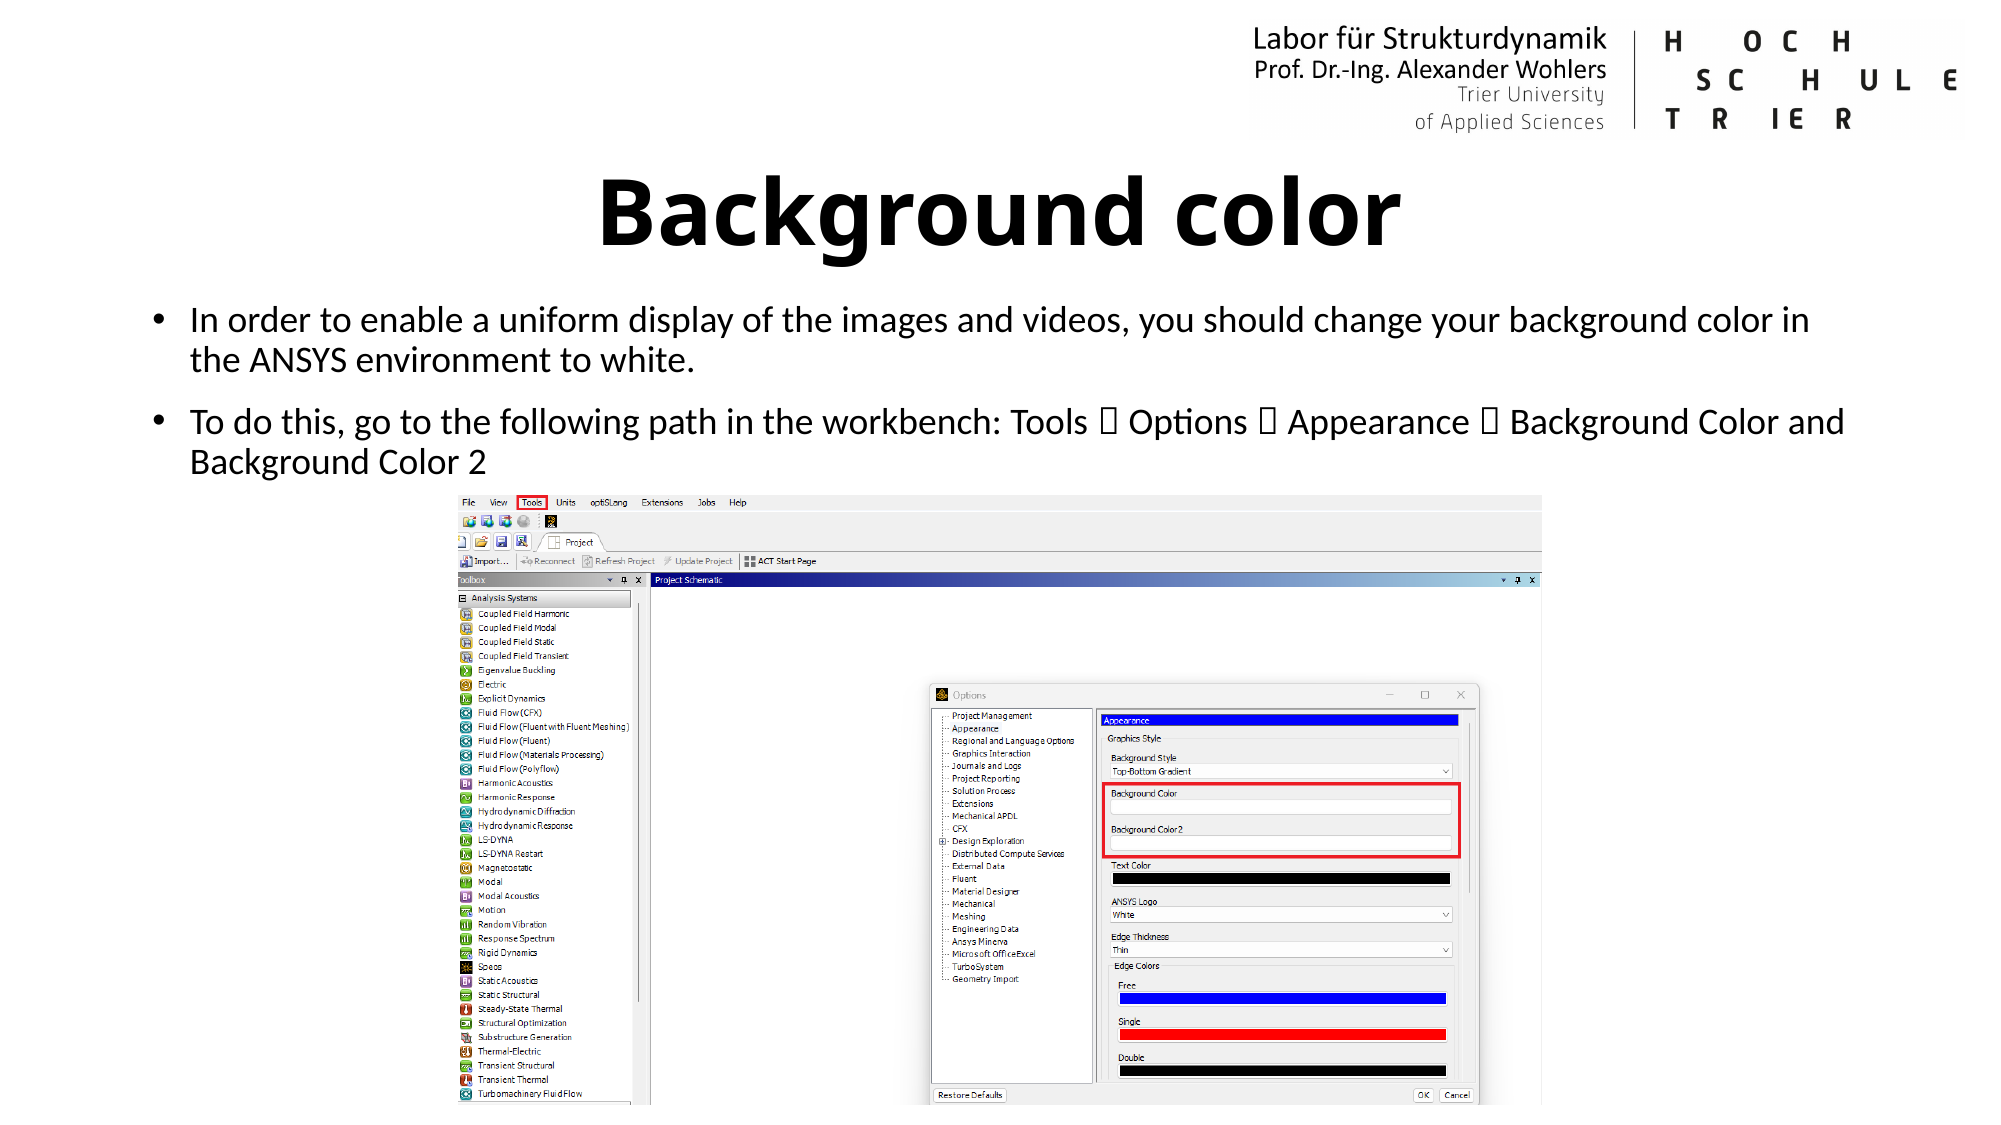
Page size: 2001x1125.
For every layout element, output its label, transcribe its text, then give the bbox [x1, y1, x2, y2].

title Background color [308, 139, 1692, 292]
picture [1249, 19, 1965, 140]
list In order to enable a uniform display of the images and videos, you should change your background color in the ANSYS environment to white. To do this, go to the following path in the workbench: Tools  Options  Appearance  Background Color and Background Color 2 [137, 292, 1863, 1007]
picture [458, 495, 1542, 1105]
